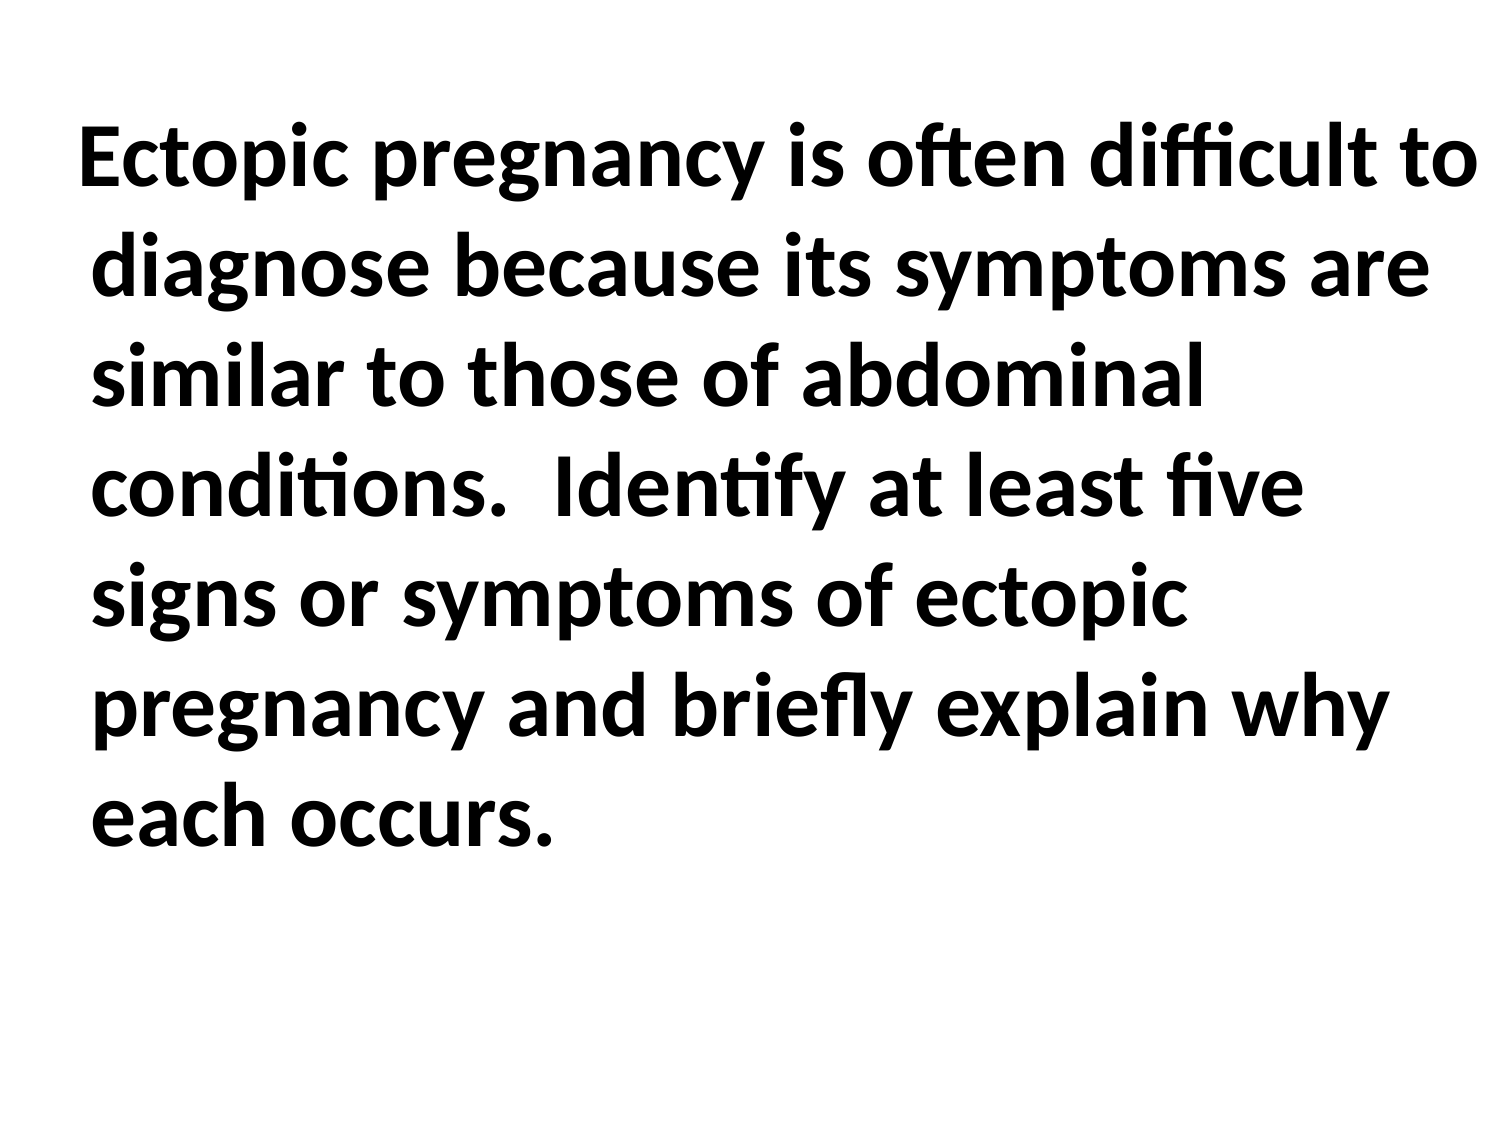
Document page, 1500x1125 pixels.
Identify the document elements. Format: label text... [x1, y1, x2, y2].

list Ectopic pregnancy is often difficult to diagnose because its symptoms are similar to those of abdominal conditions. Identify at least five signs or symptoms of ectopic pregnancy and briefly explain why each occurs. [0, 87, 1500, 1000]
